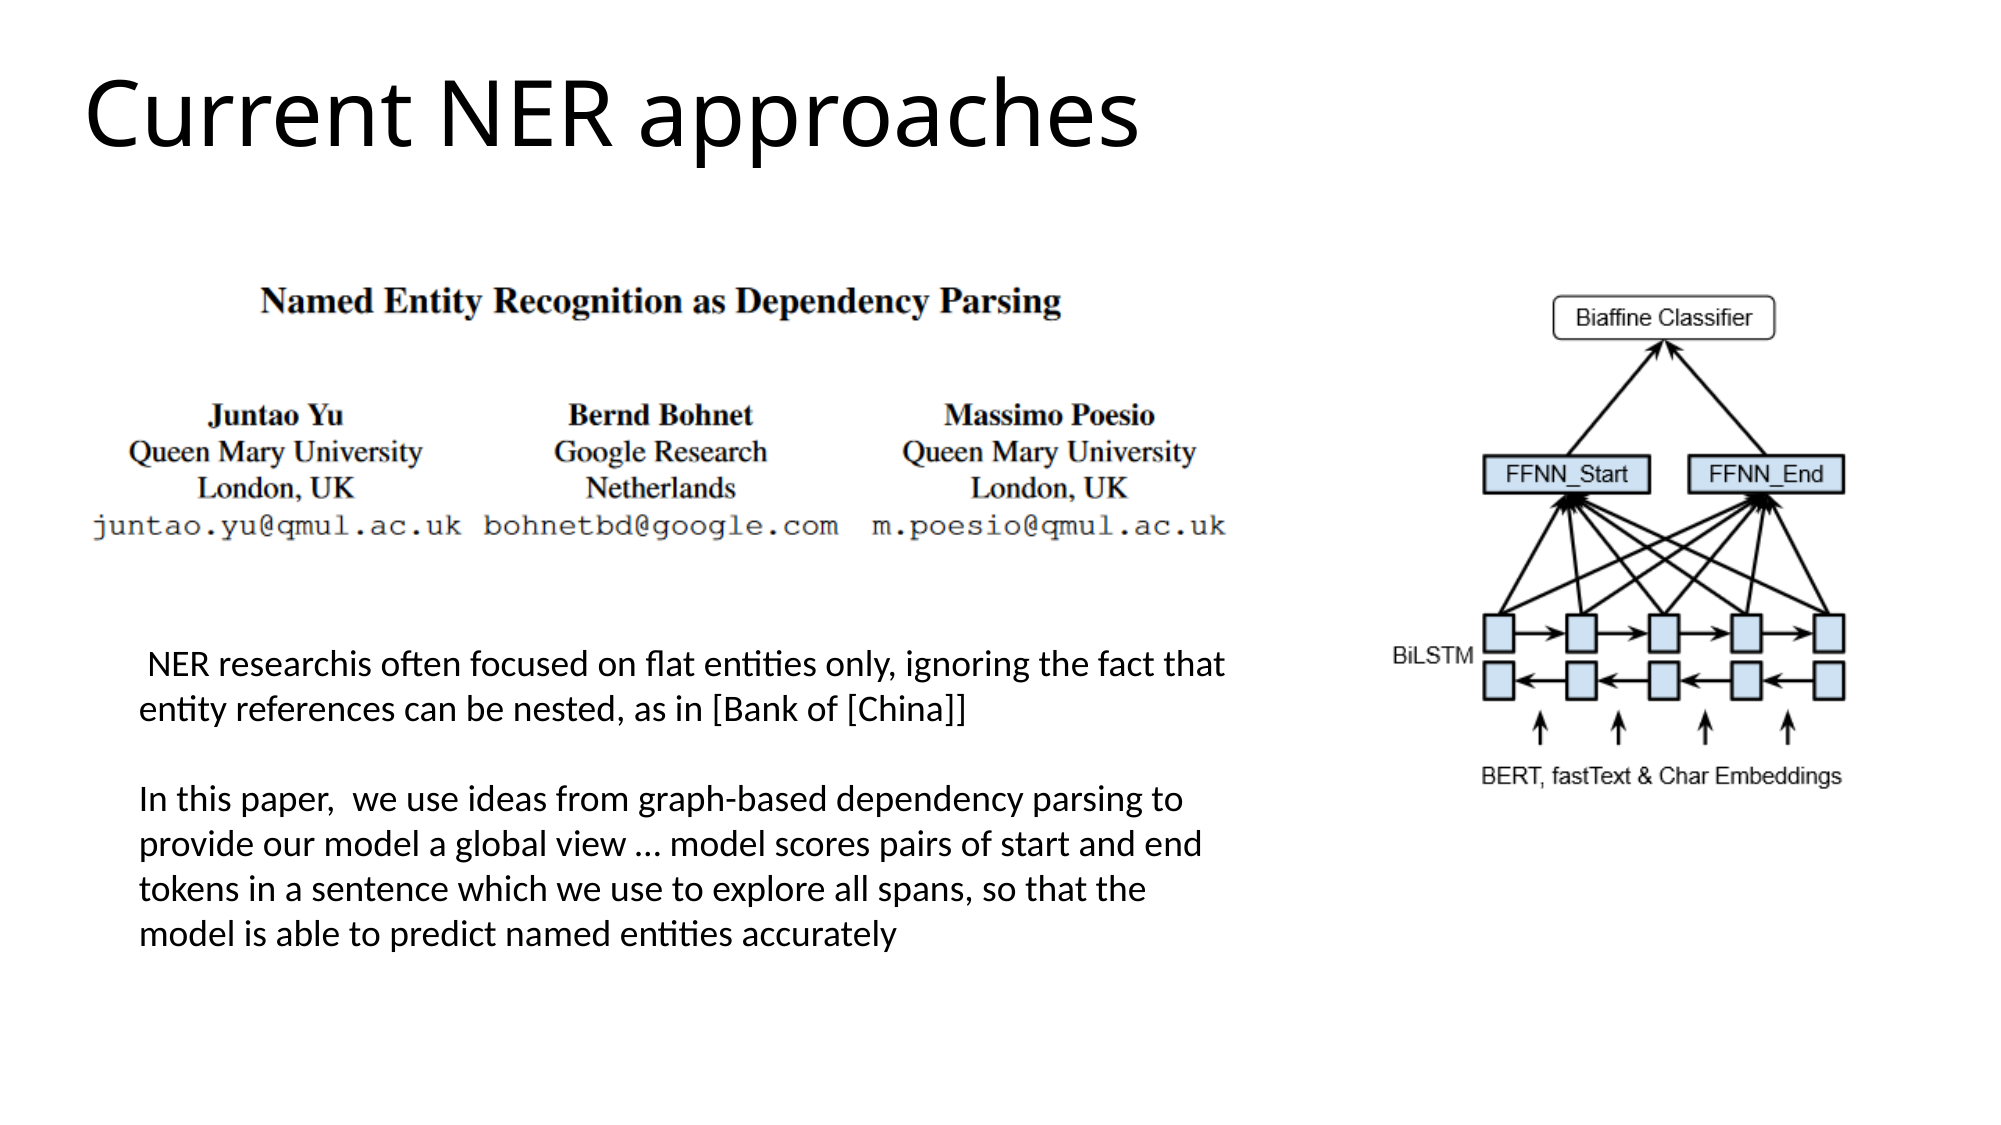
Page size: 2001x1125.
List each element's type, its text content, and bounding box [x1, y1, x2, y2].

title Current NER approaches [68, 7, 1794, 226]
picture [46, 229, 1922, 803]
text_box NER researchis often focused on flat entities only, ignoring the fact that entity references can be nested, as in [Bank of [China]] In this paper, we use ideas from graph-based dependency parsing to provide our model a global view … model scores pairs of start and end tokens in a sentence which we use to explore all spans, so that the model is able to predict named entities accurately [124, 631, 1264, 962]
